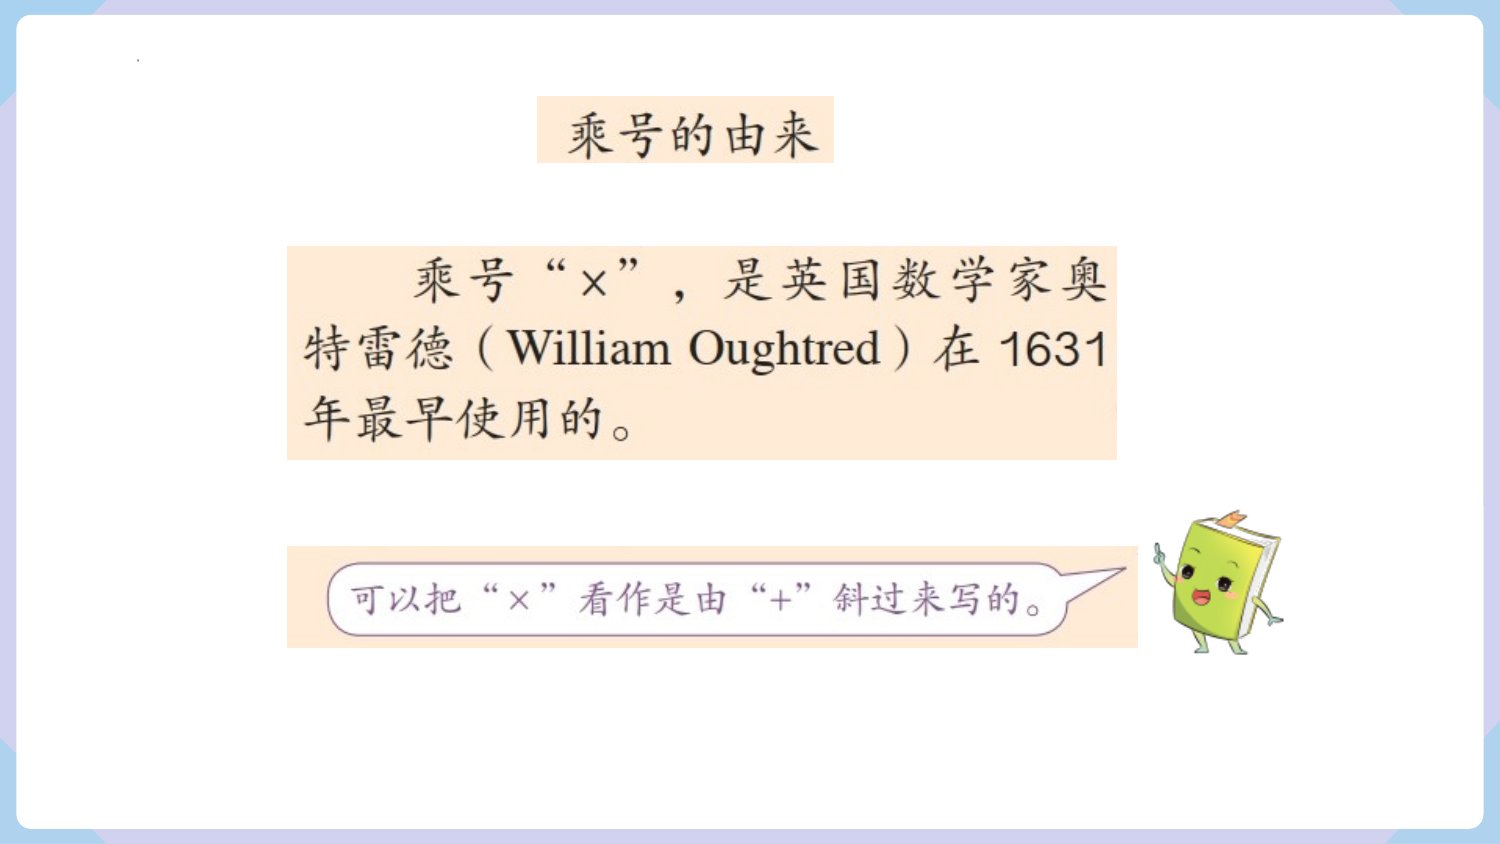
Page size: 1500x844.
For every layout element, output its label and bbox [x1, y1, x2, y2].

picture [1149, 496, 1287, 669]
picture [287, 246, 1117, 461]
picture [287, 546, 1138, 648]
picture [537, 96, 834, 164]
